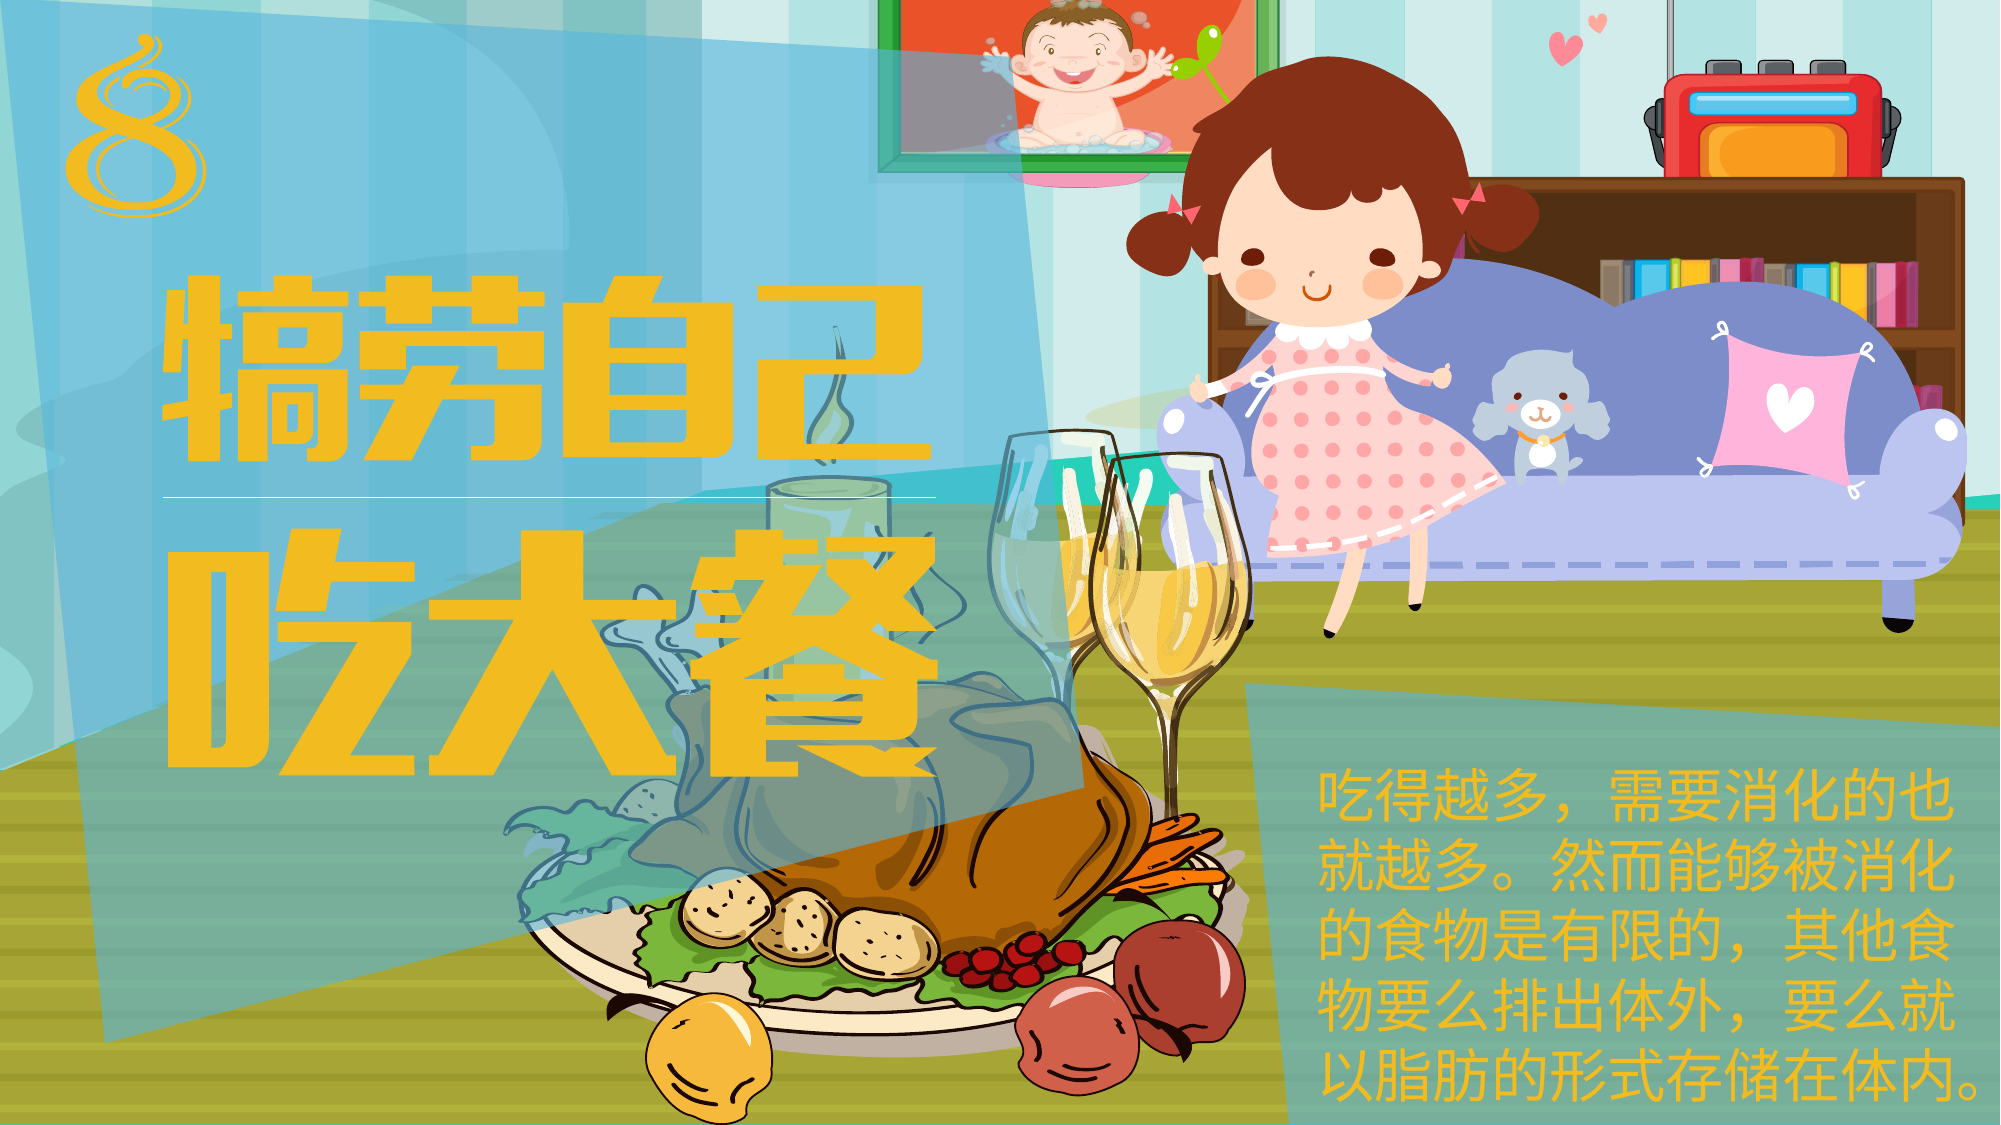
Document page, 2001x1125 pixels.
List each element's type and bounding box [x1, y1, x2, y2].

text_box [0, 0, 2000, 1125]
picture [502, 13, 1968, 1125]
